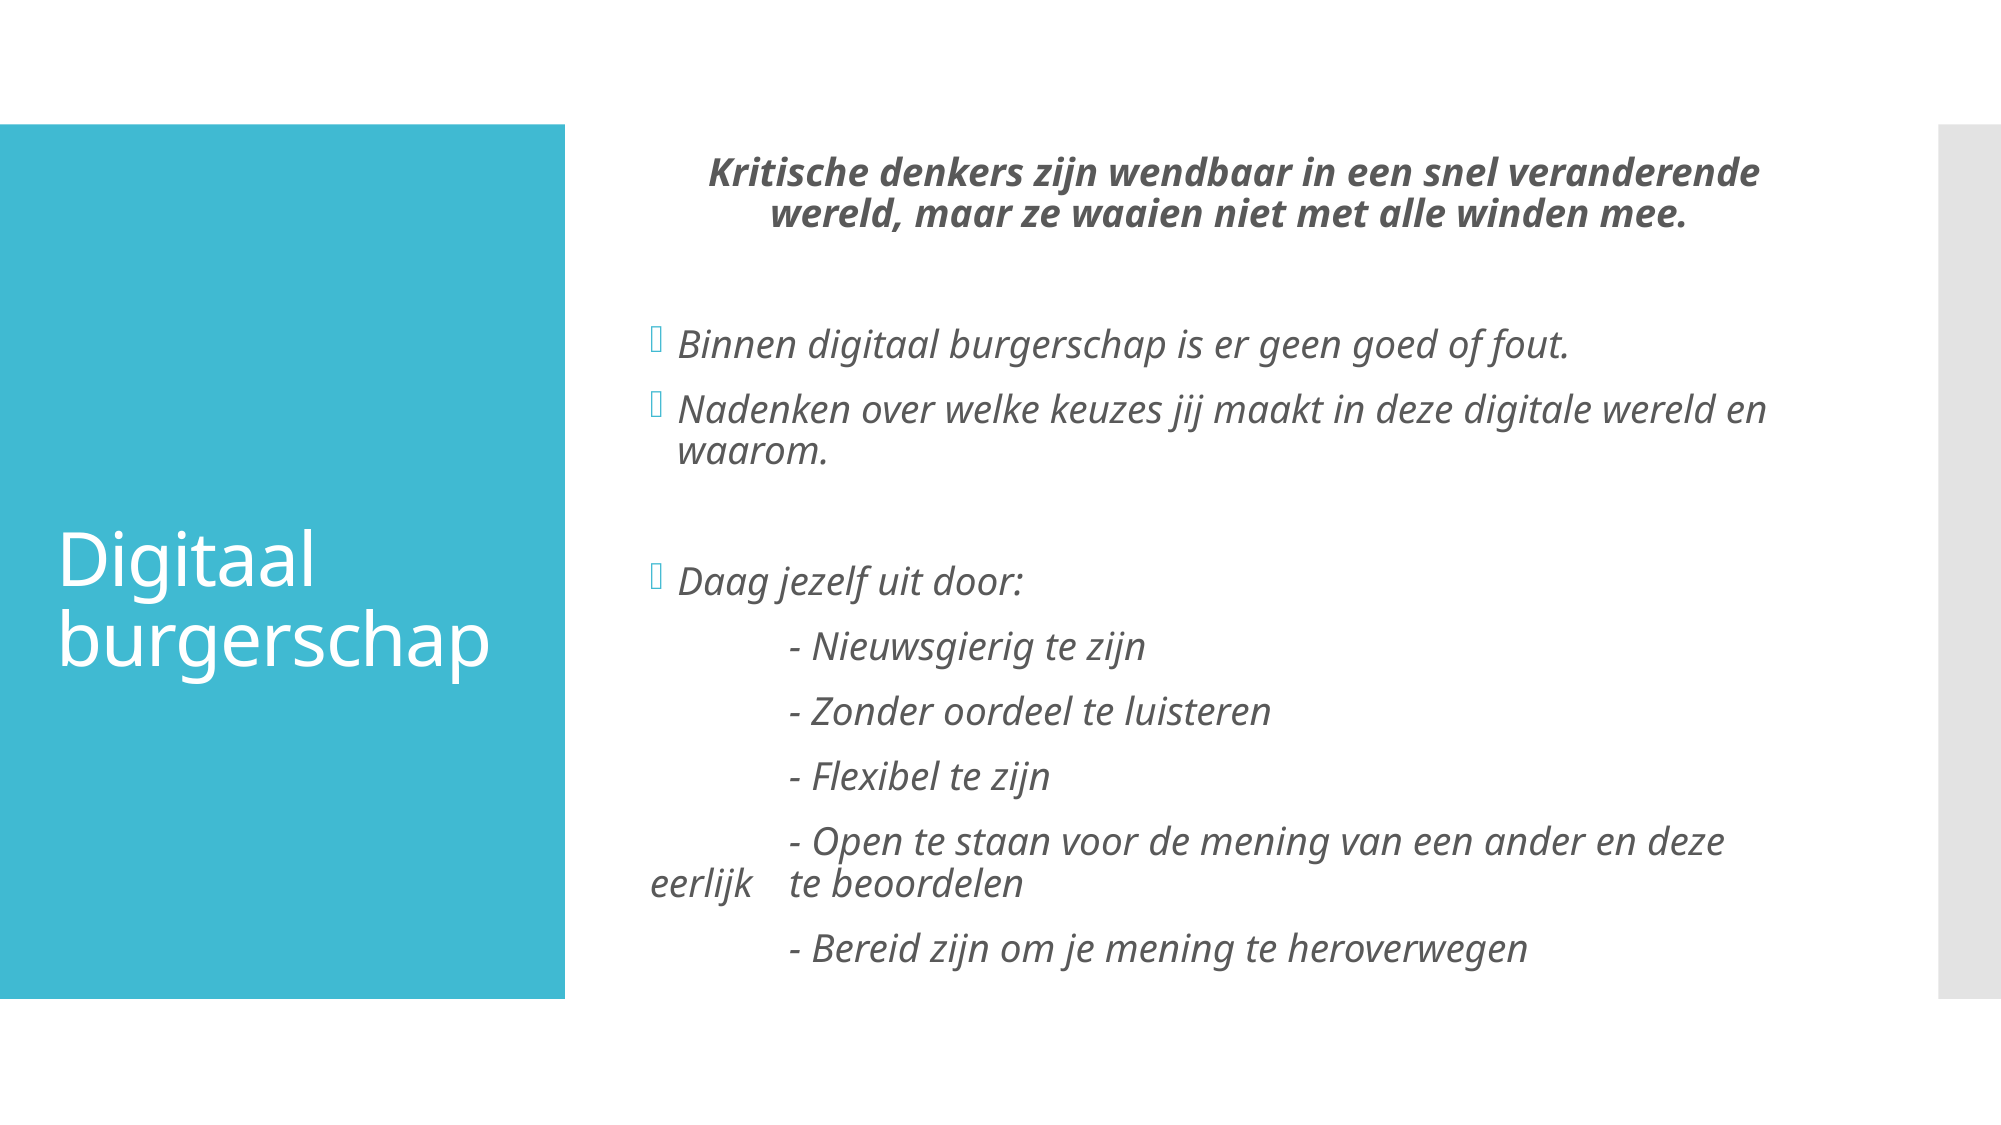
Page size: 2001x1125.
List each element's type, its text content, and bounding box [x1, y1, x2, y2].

list Kritische denkers zijn wendbaar in een snel veranderende wereld, maar ze waaien niet met alle winden mee. Binnen digitaal burgerschap is er geen goed of fout. Nadenken over welke keuzes jij maakt in deze digitale wereld en waarom. Daag jezelf uit door: - Nieuwsgierig te zijn - Zonder oordeel te luisteren - Flexibel te zijn - Open te staan voor de mening van een ander en deze eerlijk te beoordelen - Bereid zijn om je mening te heroverwegen [634, 141, 1835, 982]
title Digitaal burgerschap [41, 184, 525, 940]
